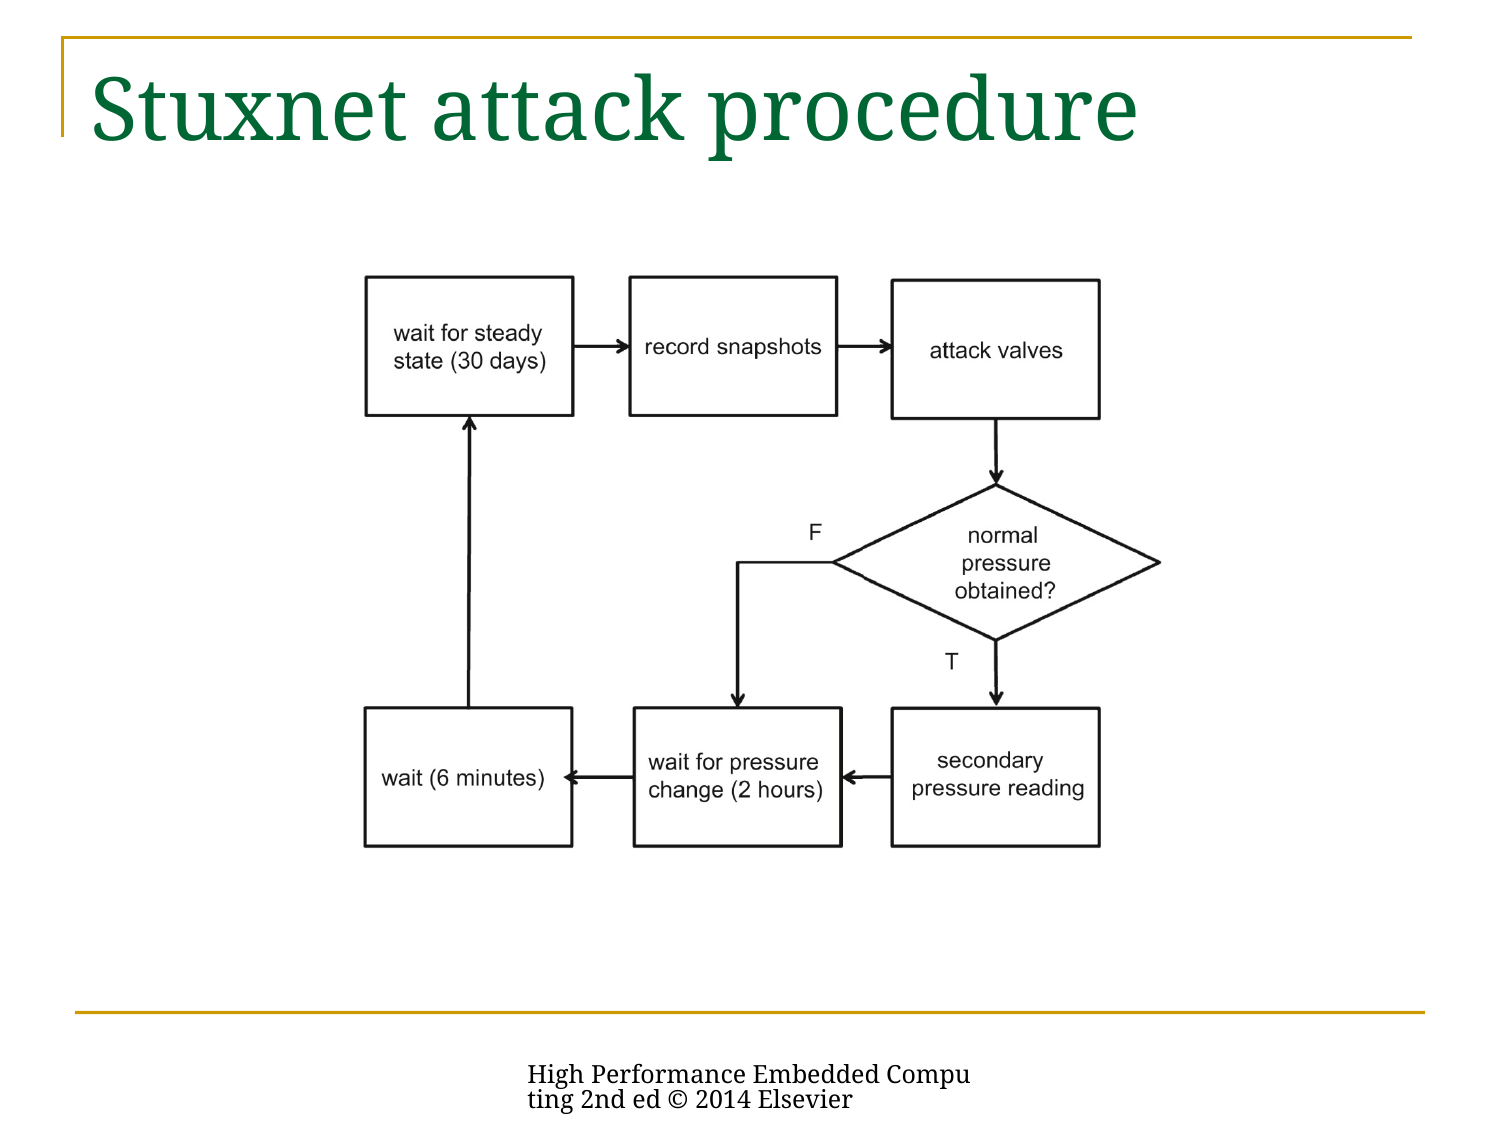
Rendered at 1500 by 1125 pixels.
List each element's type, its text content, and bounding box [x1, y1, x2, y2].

footer High Performance Embedded Computing 2nd ed © 2014 Elsevier [512, 1025, 988, 1100]
picture [362, 274, 1163, 849]
title Stuxnet attack procedure [75, 45, 1425, 233]
